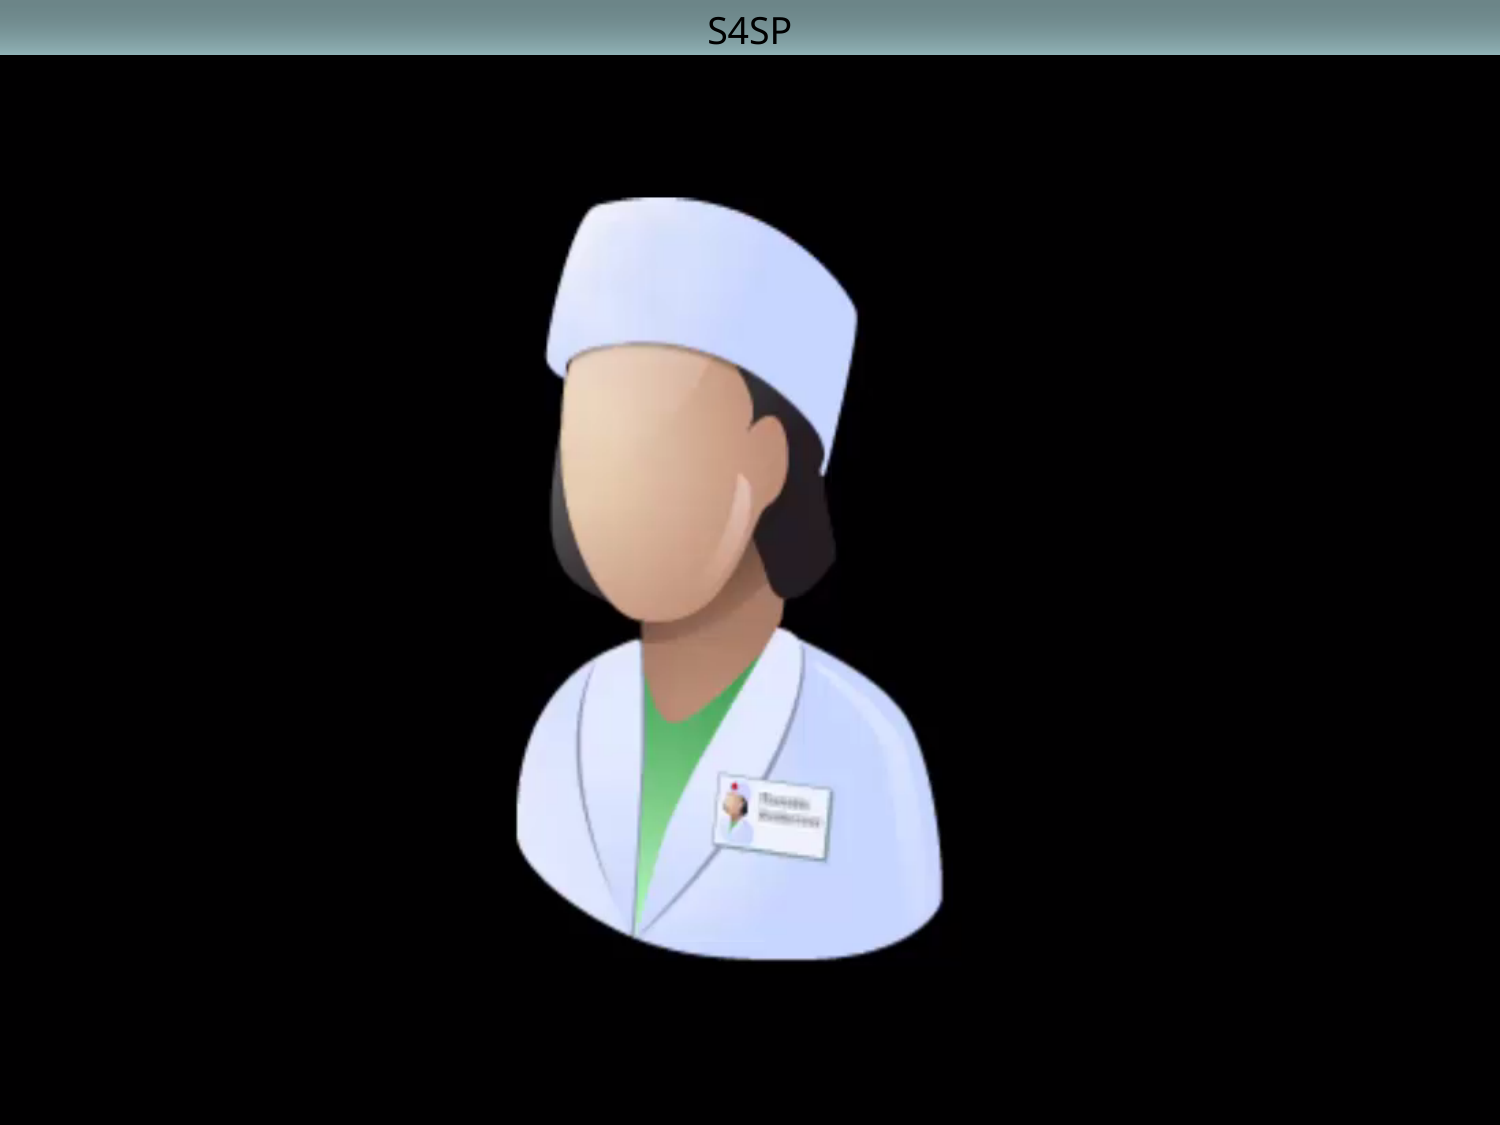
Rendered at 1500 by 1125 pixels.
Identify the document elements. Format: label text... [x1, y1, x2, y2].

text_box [0, 54, 1500, 1125]
text_box S4SP [0, 0, 1500, 54]
